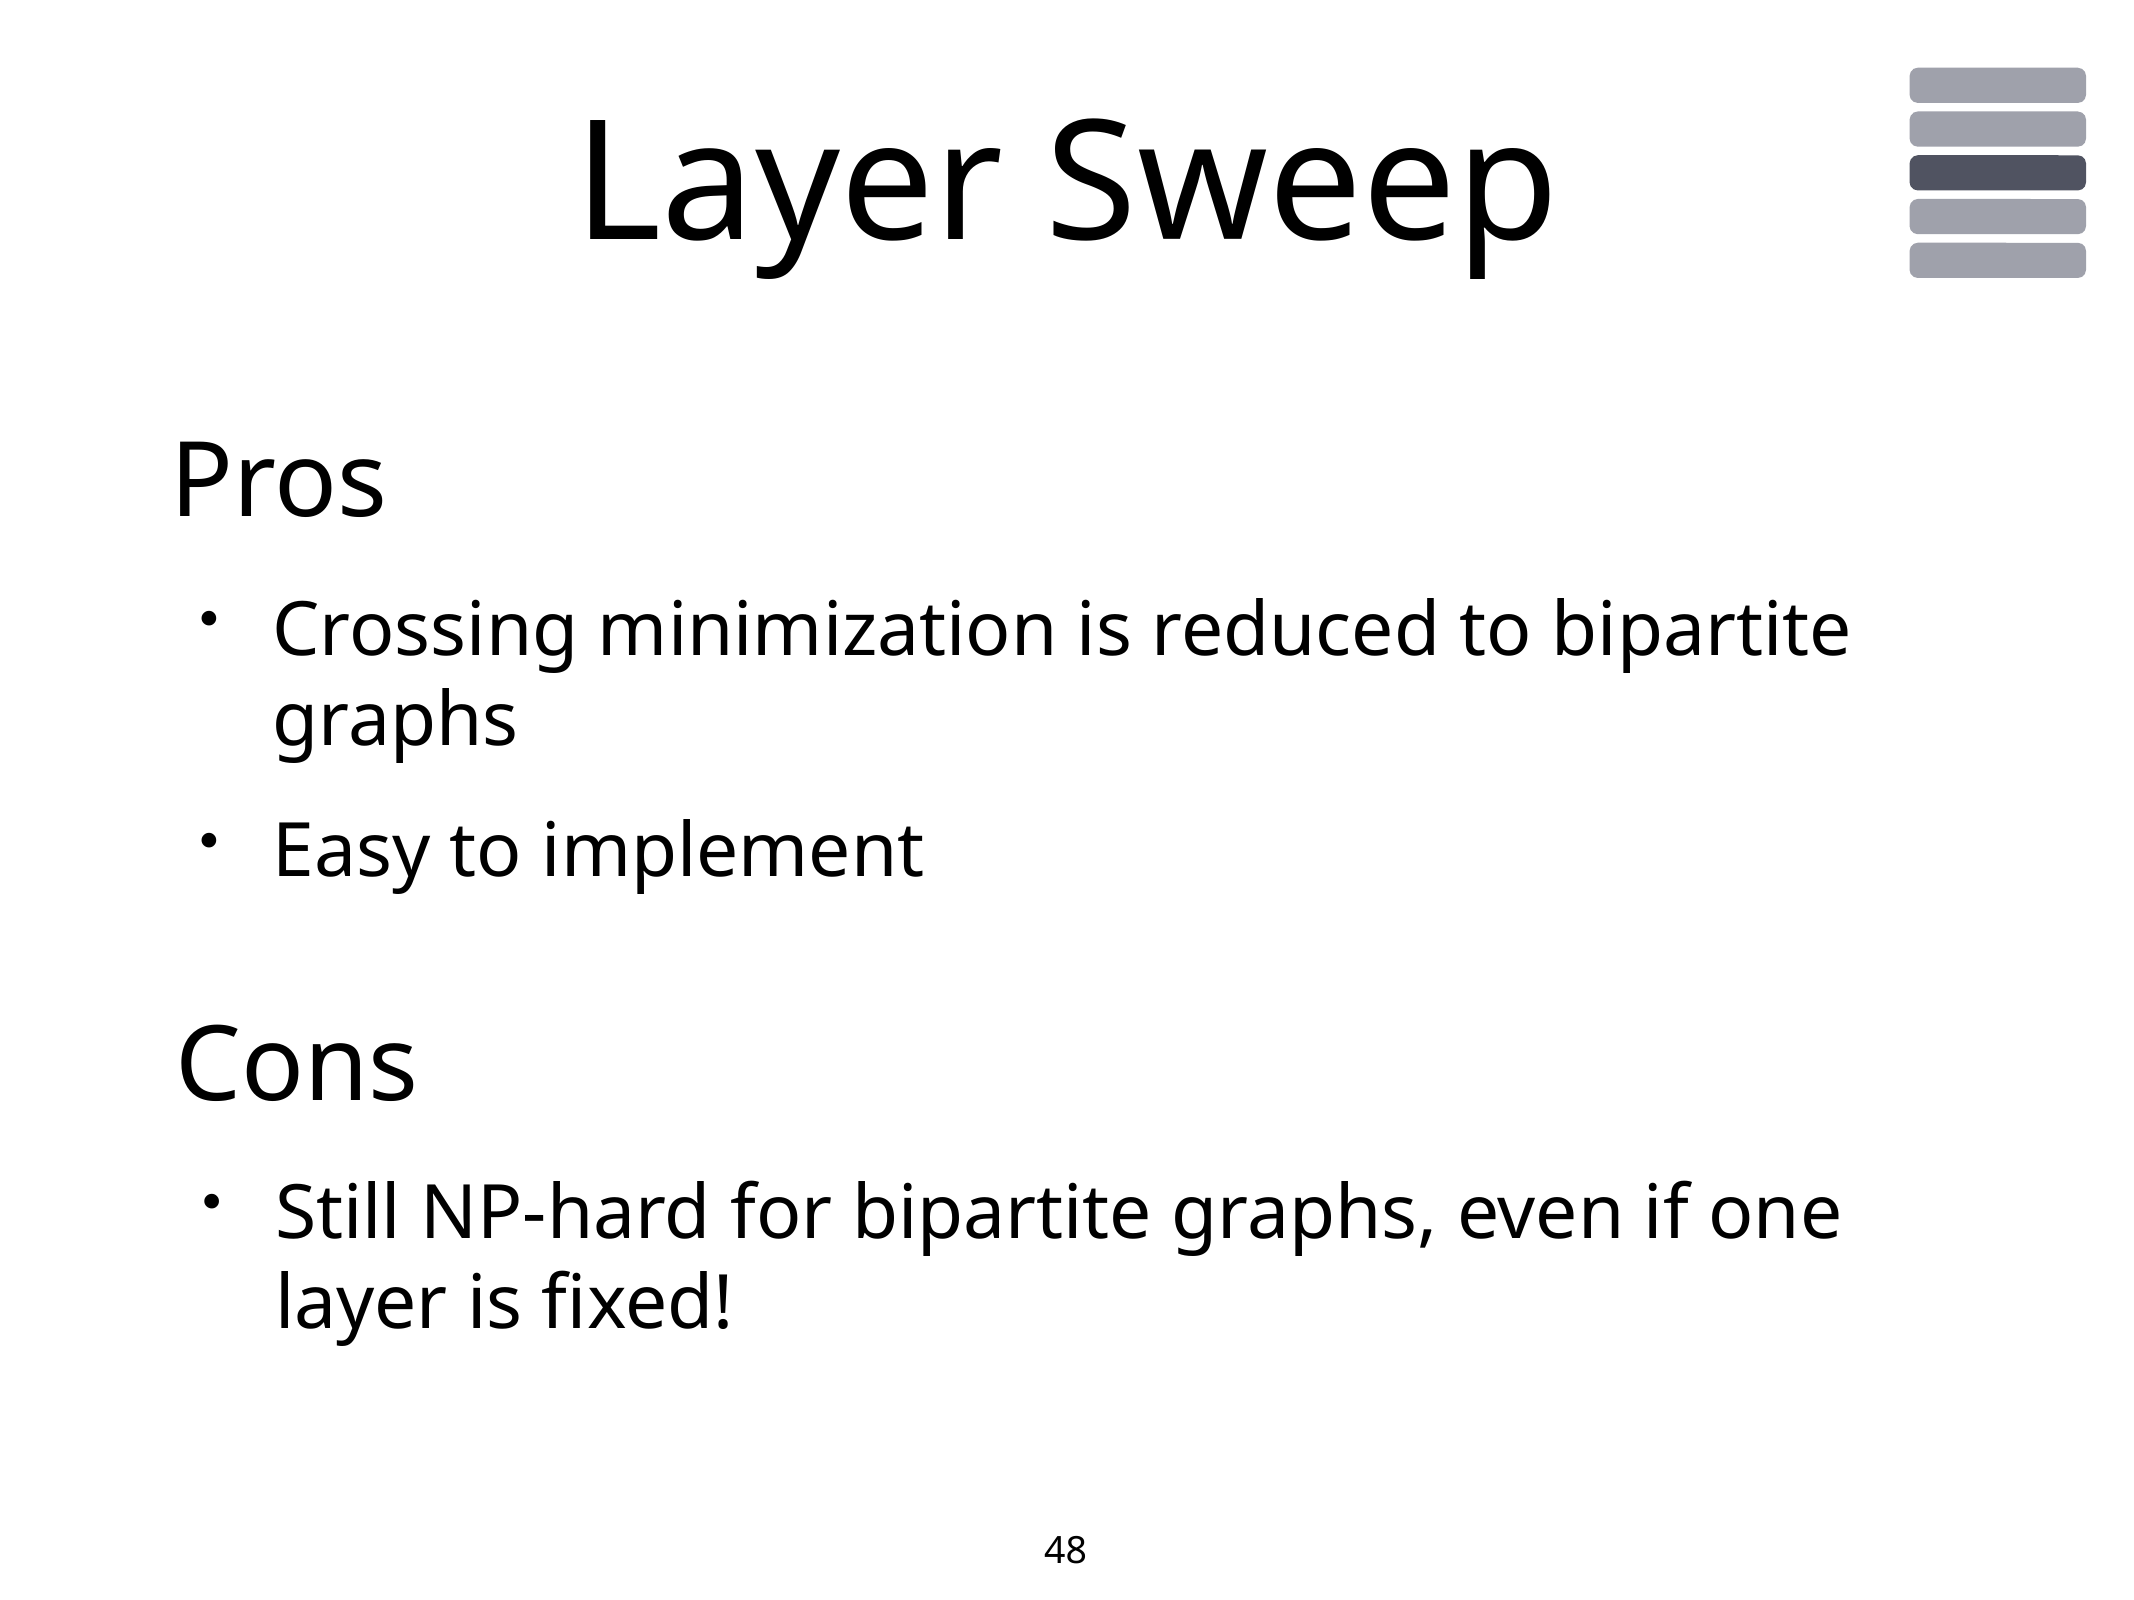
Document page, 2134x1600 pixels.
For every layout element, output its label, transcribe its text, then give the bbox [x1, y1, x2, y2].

text_box Cons [167, 987, 428, 1130]
title Layer Sweep [155, 0, 1978, 351]
slide_number 48 [1034, 1517, 1097, 1581]
text_box Crossing minimization is reduced to bipartite graphs Easy to implement [191, 571, 1862, 901]
text_box Still NP-hard for bipartite graphs, even if one layer is fixed! [193, 1155, 1852, 1352]
text_box Pros [162, 404, 396, 546]
